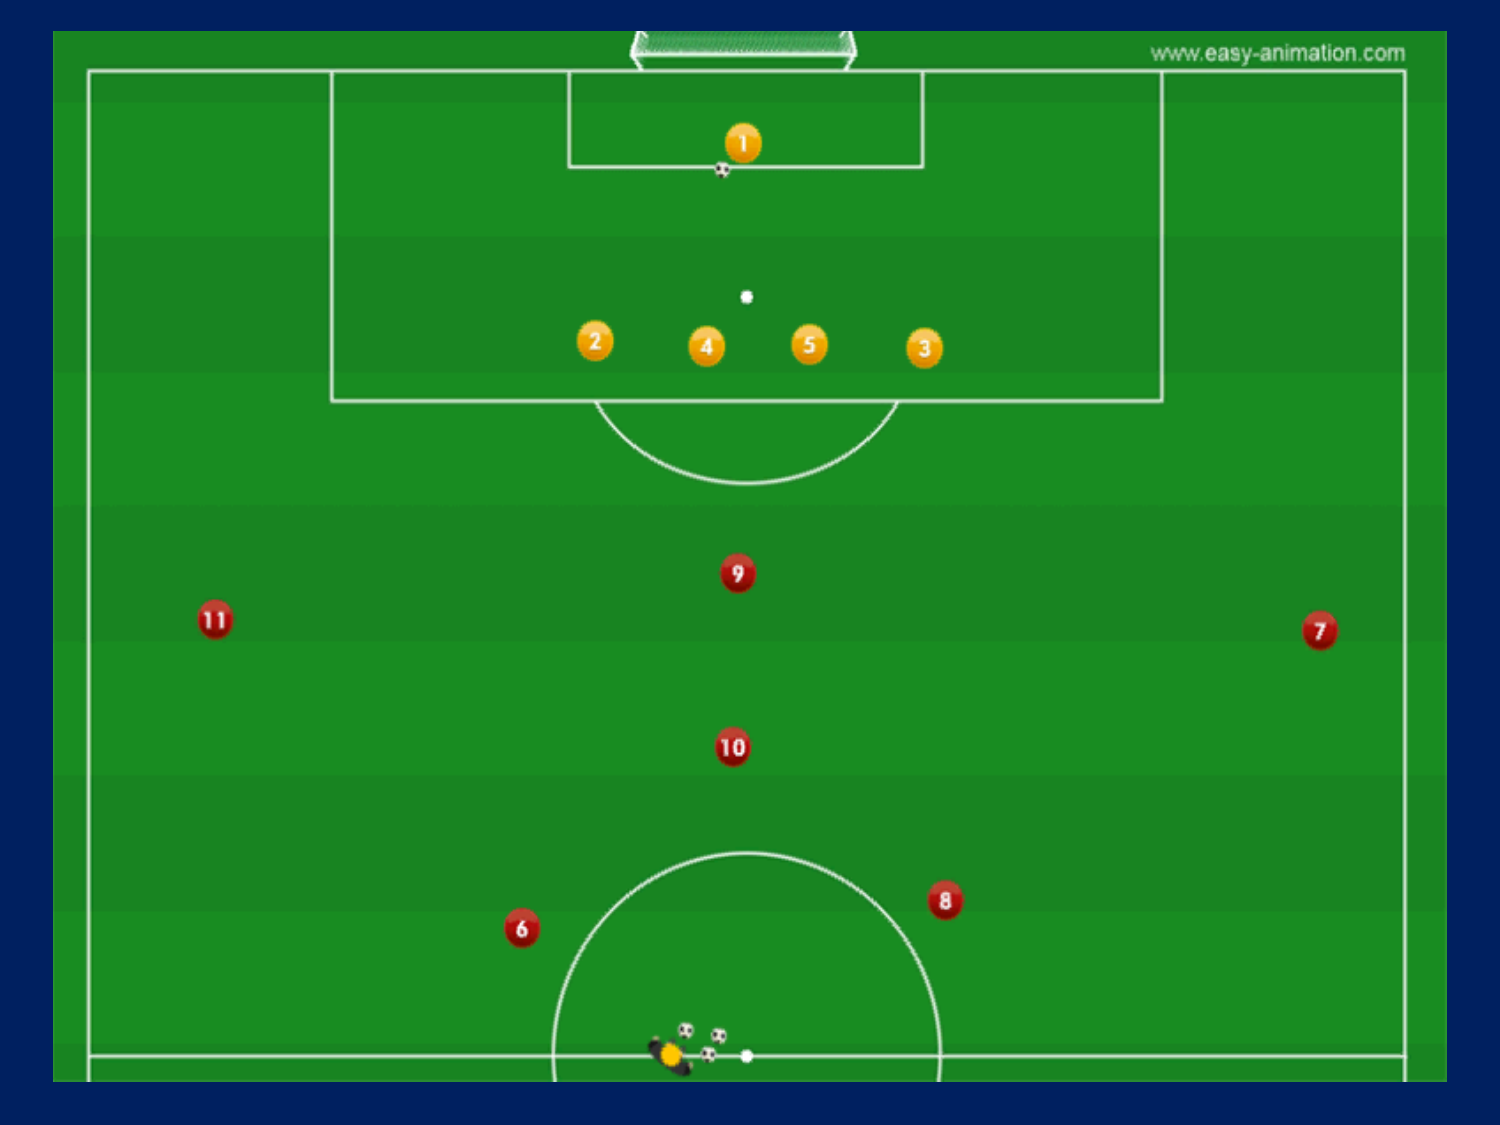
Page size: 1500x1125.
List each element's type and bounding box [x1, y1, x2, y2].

list [52, 30, 1448, 1083]
